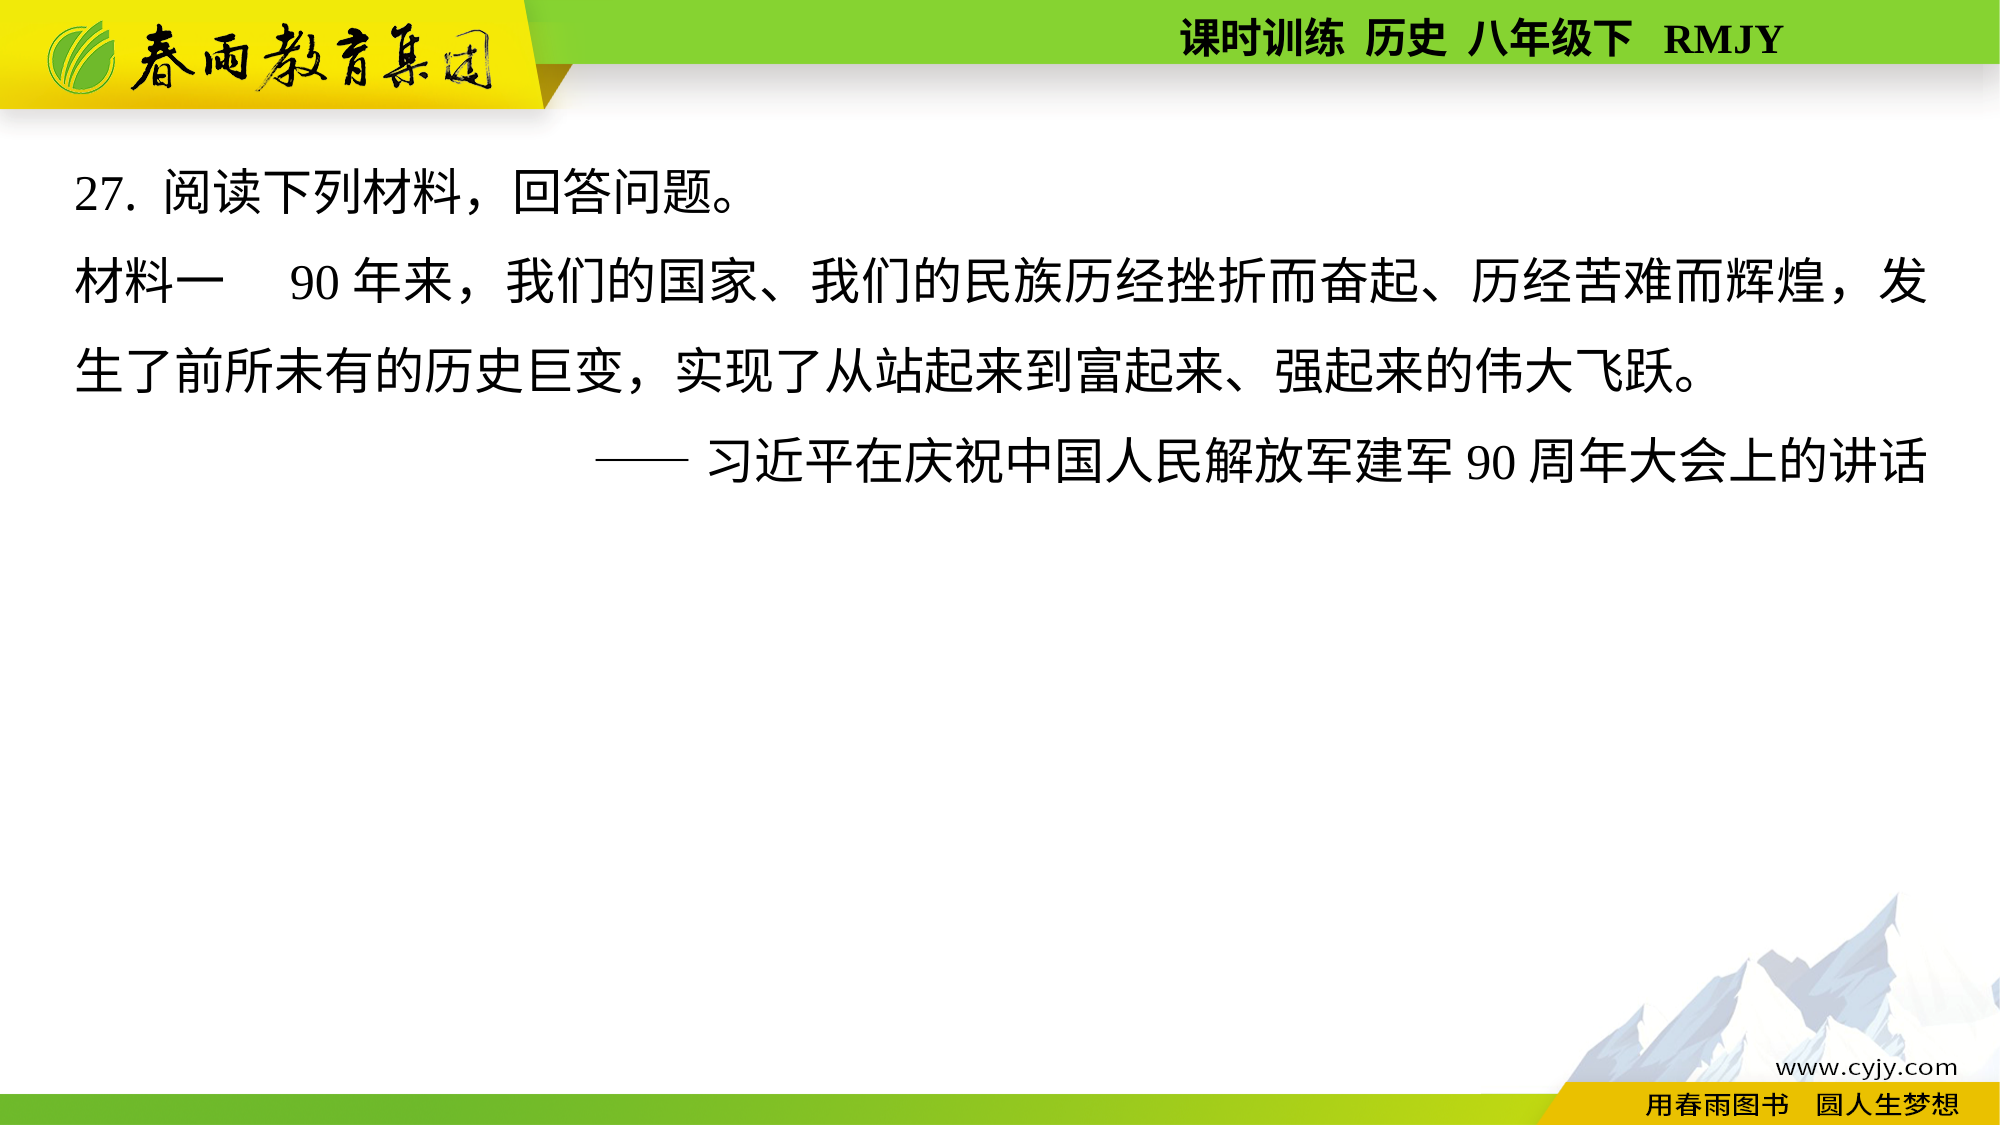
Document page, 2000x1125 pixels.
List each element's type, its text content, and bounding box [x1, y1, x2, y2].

picture [0, 0, 2000, 1125]
list 27. 阅读下列材料，回答问题。 材料一 90年来，我们的国家、我们的民族历经挫折而奋起、历经苦难而辉煌，发生了前所未有的历史巨变，实现了从站起来到富起来、强起来的伟大飞跃。 ——习近平在庆祝中国人民解放军建军90周年大会上的讲话 [59, 122, 1944, 502]
